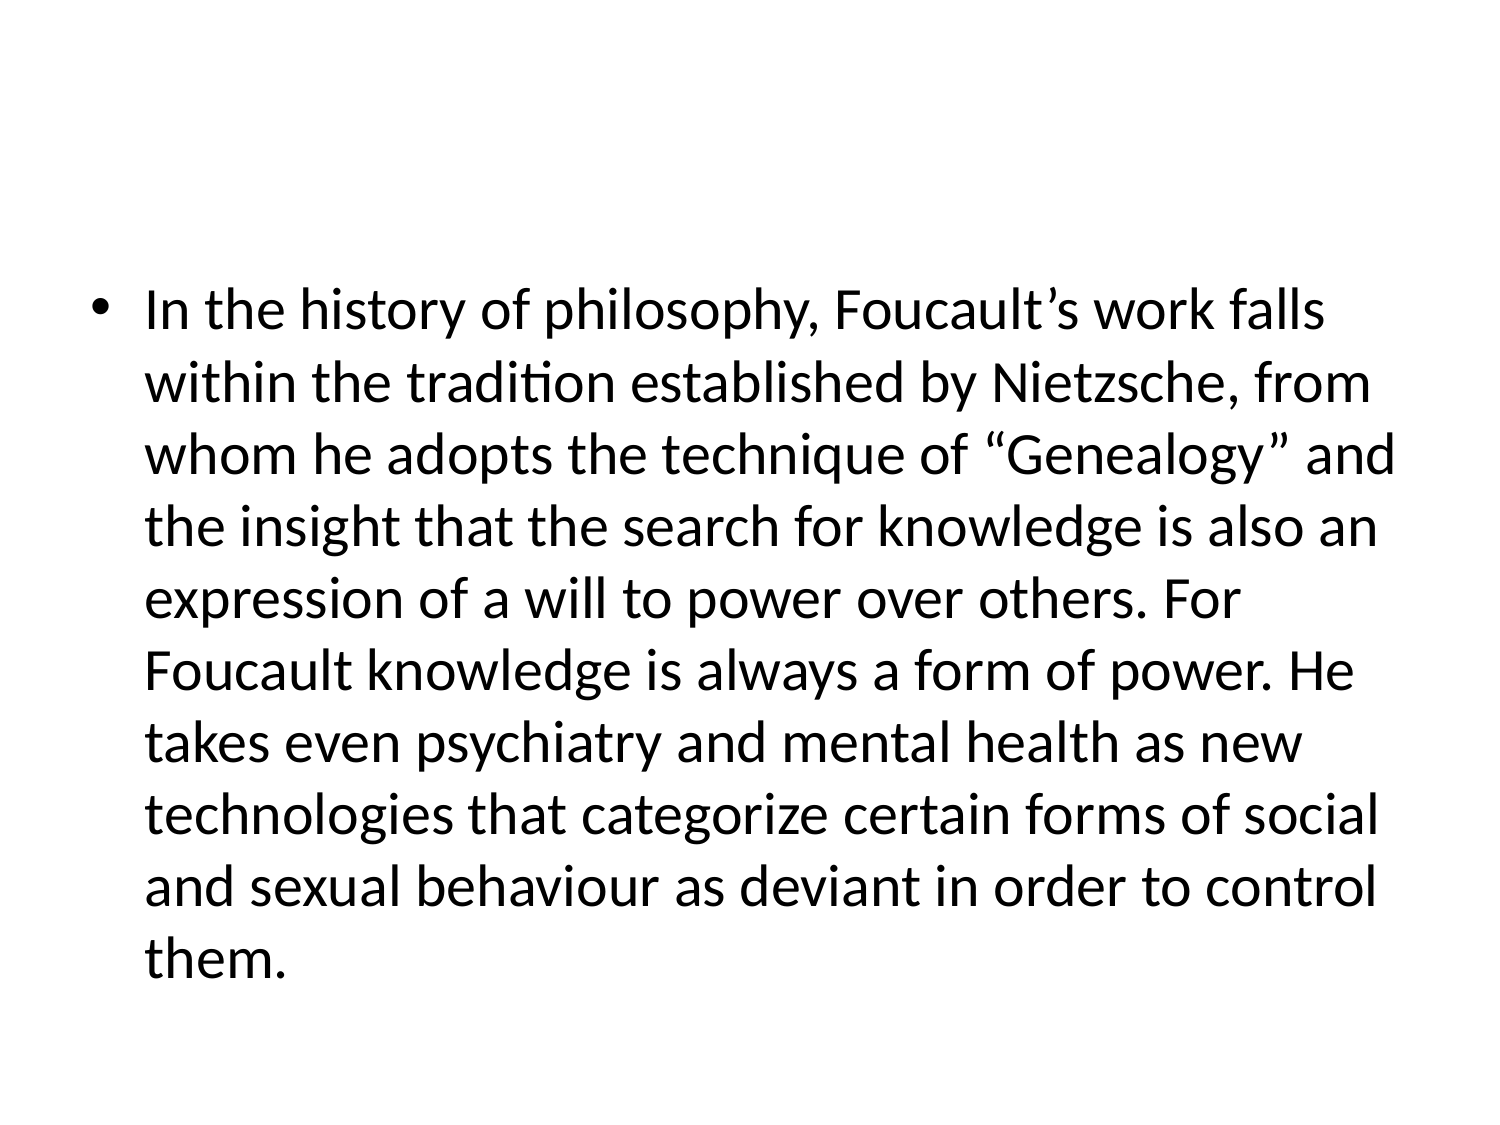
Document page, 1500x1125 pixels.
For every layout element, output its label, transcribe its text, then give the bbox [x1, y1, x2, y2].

list In the history of philosophy, Foucault’s work falls within the tradition established by Nietzsche, from whom he adopts the technique of “Genealogy” and the insight that the search for knowledge is also an expression of a will to power over others. For Foucault knowledge is always a form of power. He takes even psychiatry and mental health as new technologies that categorize certain forms of social and sexual behaviour as deviant in order to control them. [75, 262, 1425, 1005]
